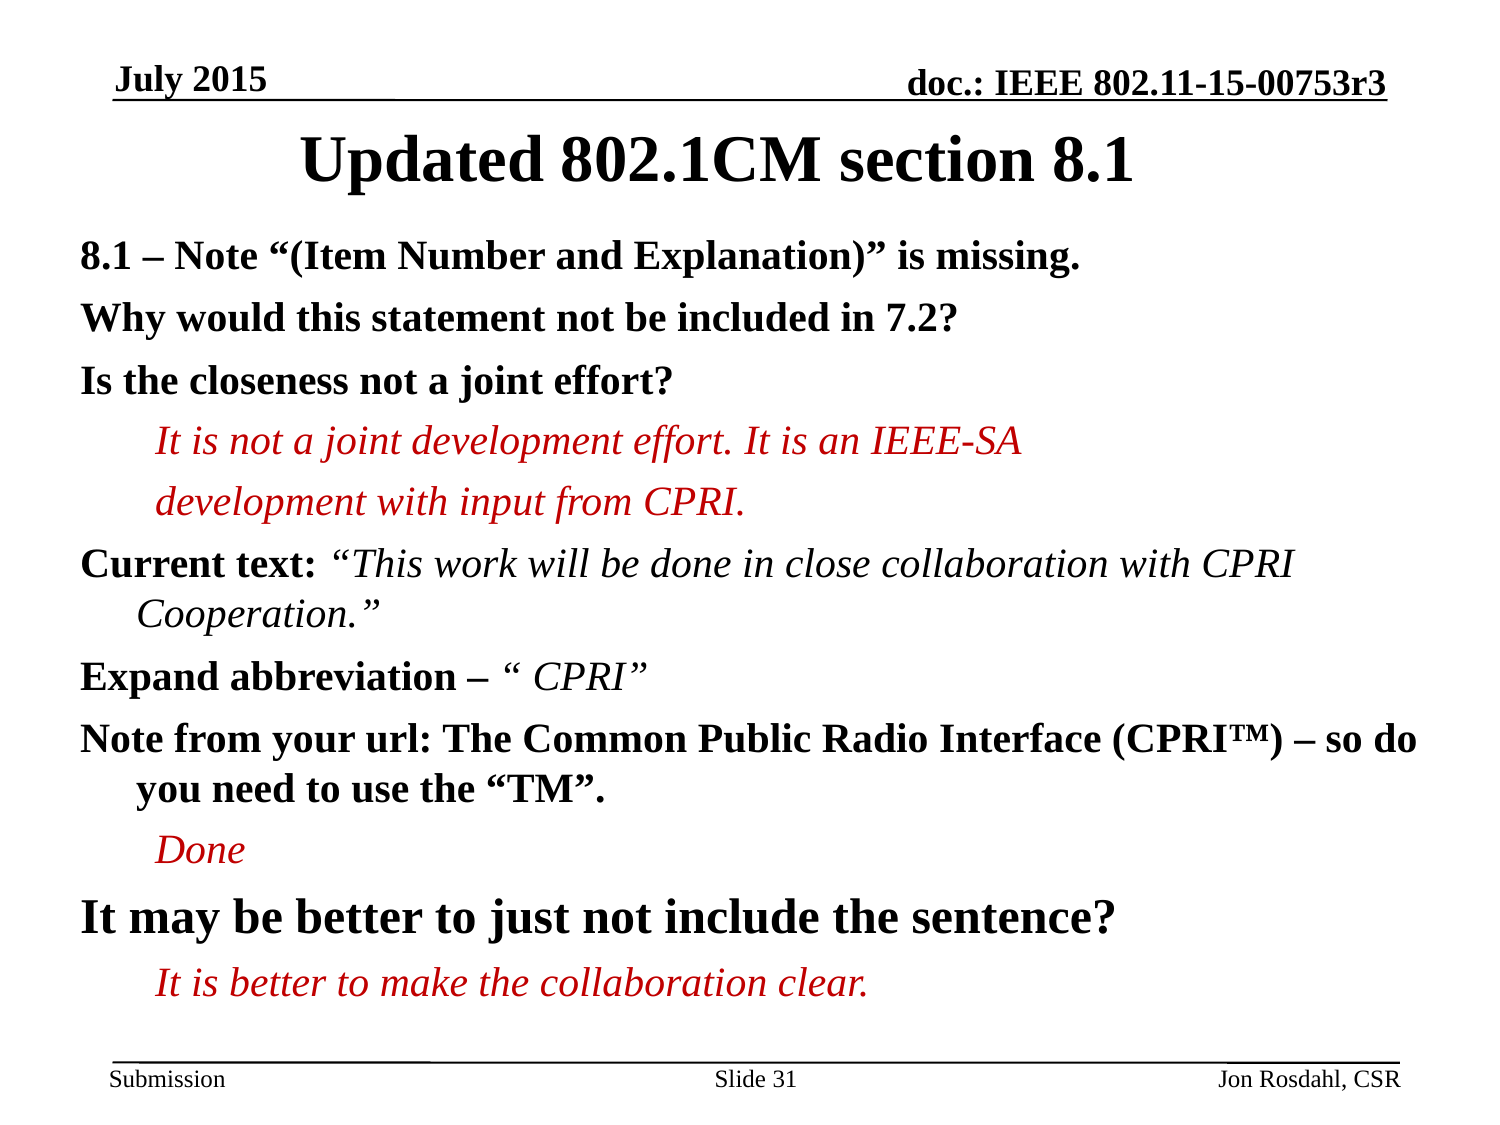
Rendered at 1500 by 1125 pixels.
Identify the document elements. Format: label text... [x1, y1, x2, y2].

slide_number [114, 54, 423, 100]
slide_number Slide 31 [712, 1061, 800, 1123]
footer Jon Rosdahl, CSR [878, 1061, 1402, 1093]
title Updated 802.1CM section 8.1 [112, 112, 1388, 197]
list 8.1 – Note “(Item Number and Explanation)” is missing. Why would this statement not be included in 7.2? Is the closeness not a joint effort? It is not a joint development effort. It is an IEEE-SA development with input from CPRI. Current text: “This work will be done in close collaboration with CPRI Cooperation.” Expand abbreviation – “ CPRI” Note from your url: The Common Public Radio Interface (CPRI™) – so do you need to use the “TM”. Done It may be better to just not include the sentence? It is better to make the collaboration clear. [64, 219, 1459, 1059]
